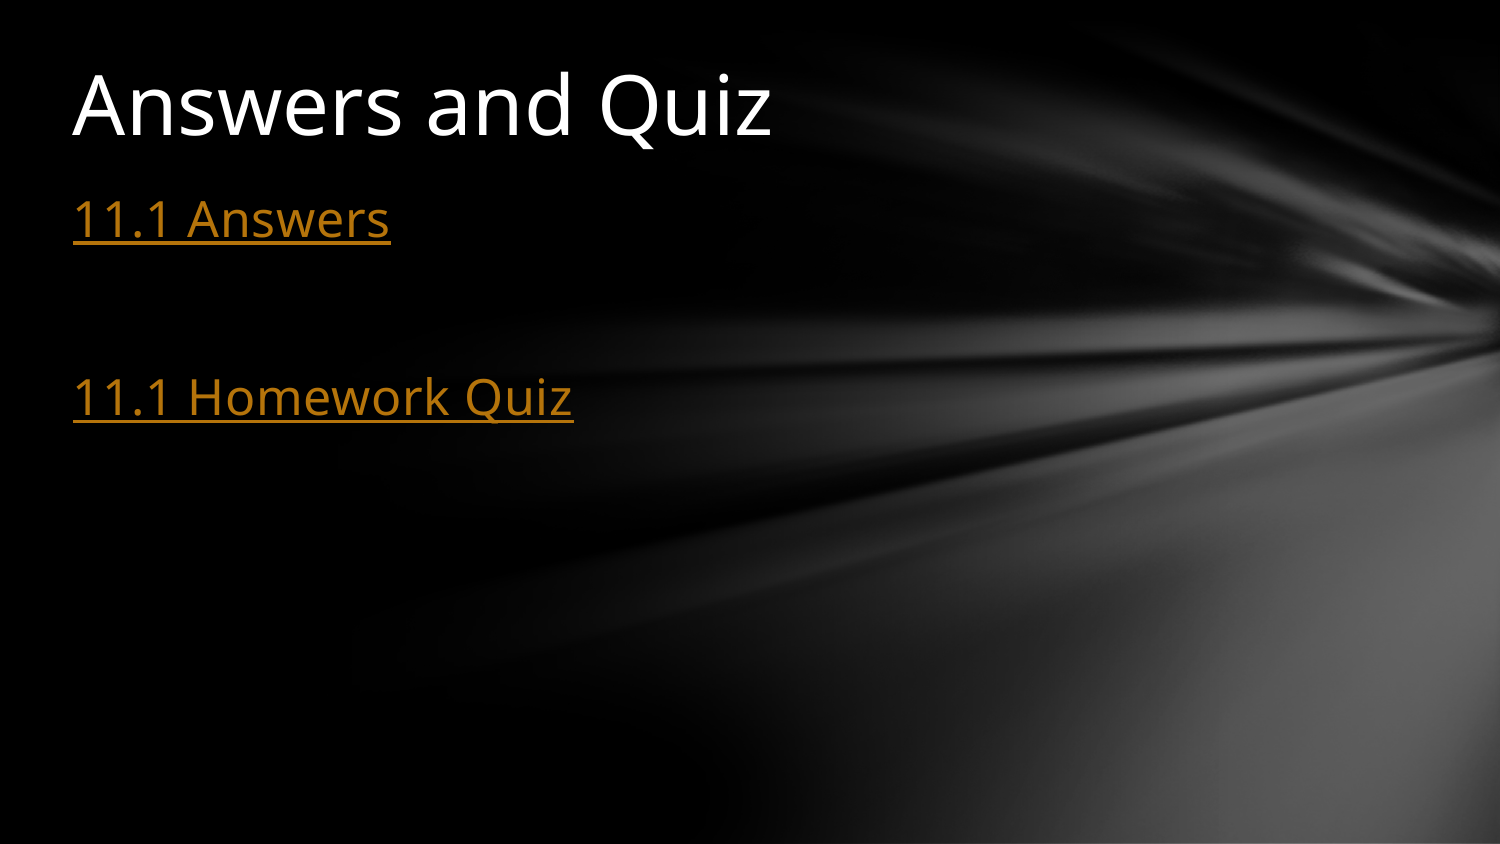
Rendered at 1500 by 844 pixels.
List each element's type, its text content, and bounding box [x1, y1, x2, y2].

title Answers and Quiz [57, 28, 1450, 160]
list 11.1 Answers 11.1 Homework Quiz [57, 180, 1450, 762]
